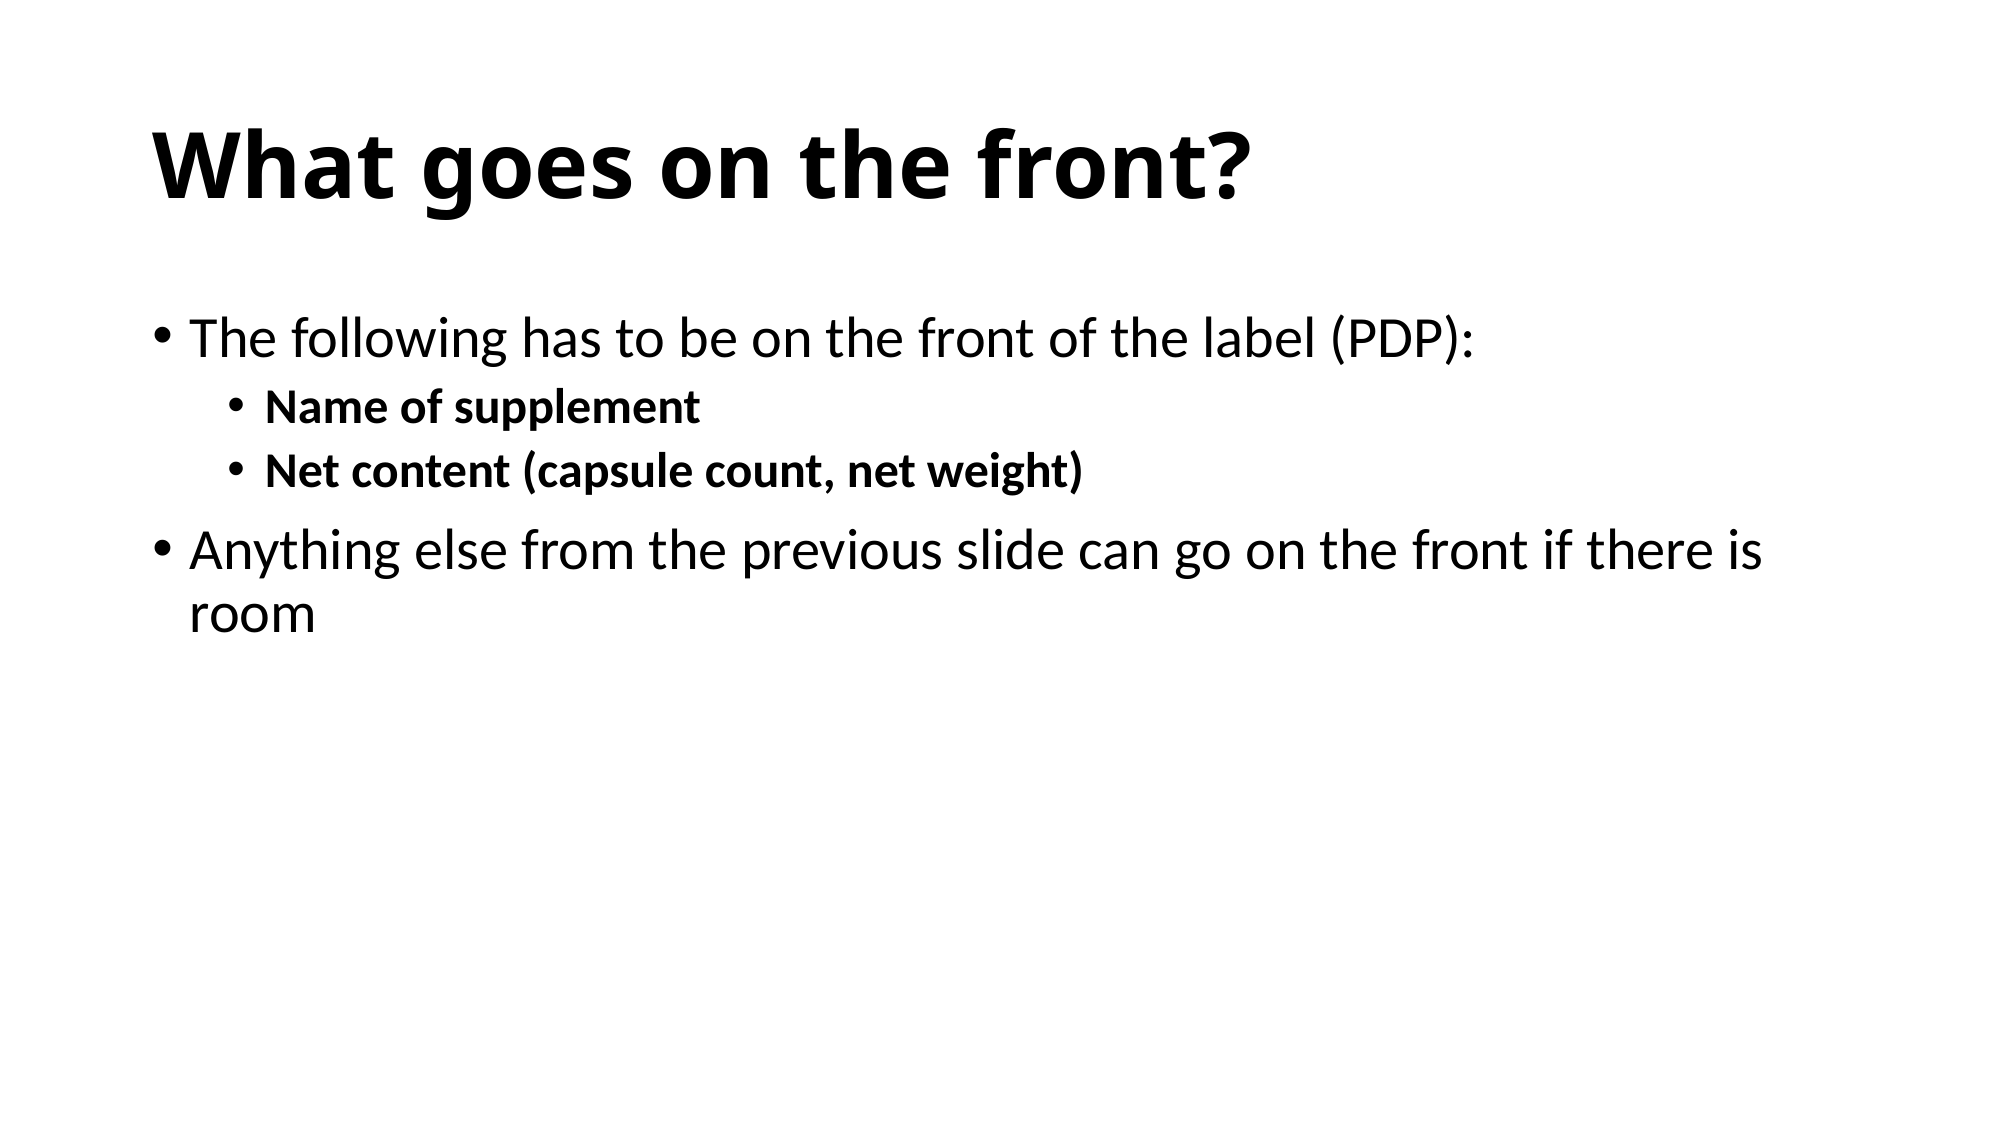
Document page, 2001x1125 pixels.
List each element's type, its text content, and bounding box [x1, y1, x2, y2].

title What goes on the front? [137, 59, 1863, 278]
list The following has to be on the front of the label (PDP): Name of supplement Net content (capsule count, net weight) Anything else from the previous slide can go on the front if there is room [137, 299, 1863, 1014]
